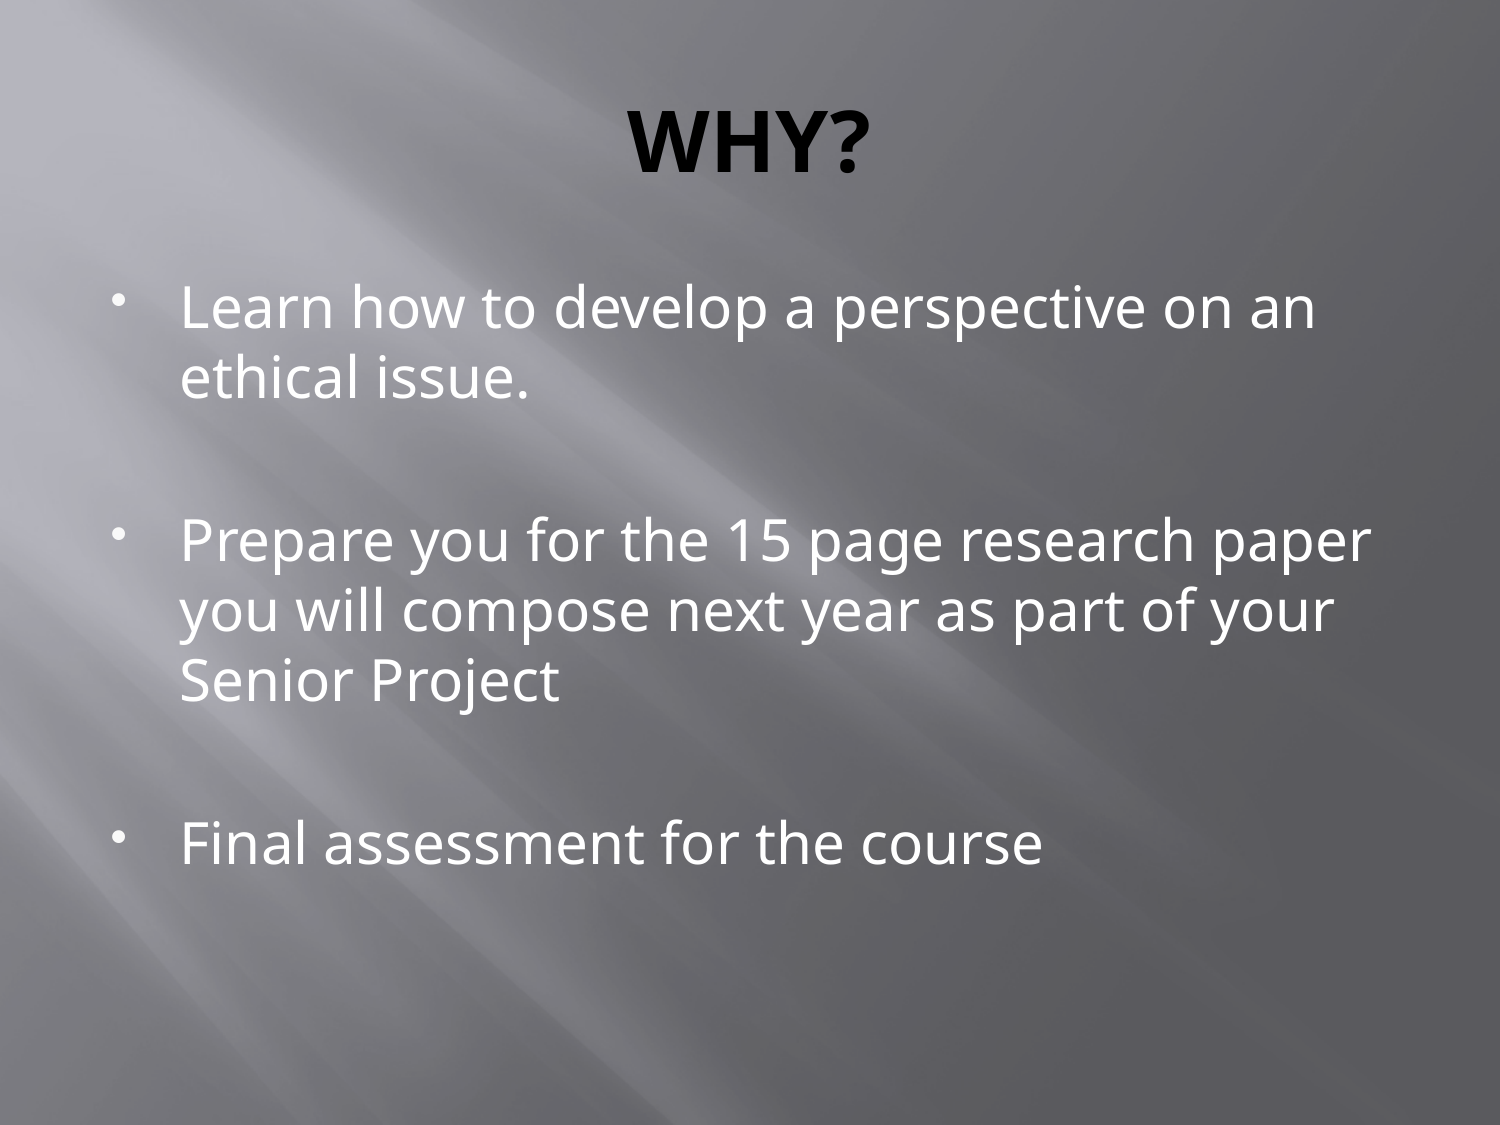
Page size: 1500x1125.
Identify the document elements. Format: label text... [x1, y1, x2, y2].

list Learn how to develop a perspective on an ethical issue. Prepare you for the 15 page research paper you will compose next year as part of your Senior Project Final assessment for the course [75, 262, 1425, 1035]
title WHY? [75, 45, 1425, 233]
